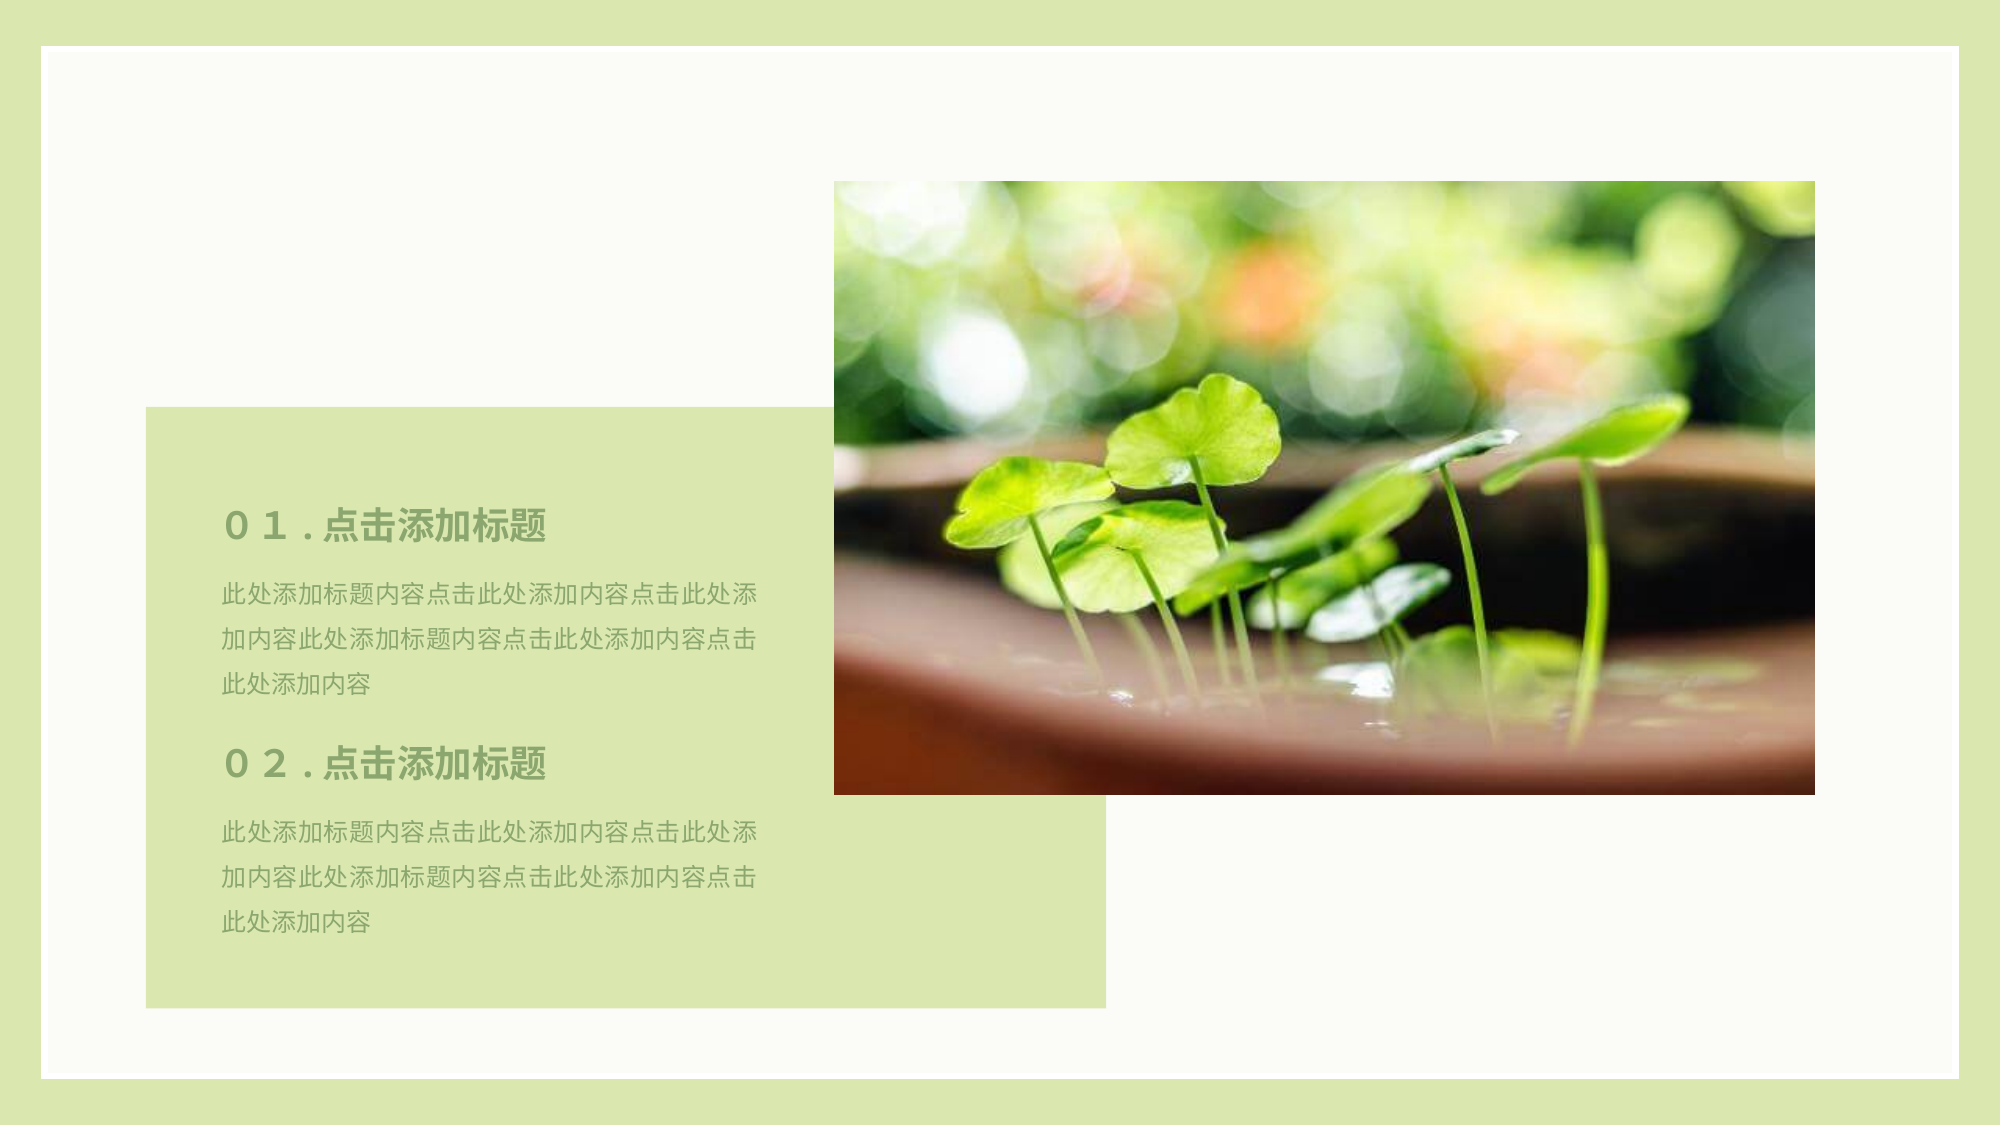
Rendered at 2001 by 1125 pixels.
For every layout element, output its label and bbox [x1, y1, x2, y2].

text_box [207, 501, 773, 703]
text_box [145, 406, 1107, 1009]
picture [834, 181, 1815, 795]
text_box [207, 740, 773, 941]
